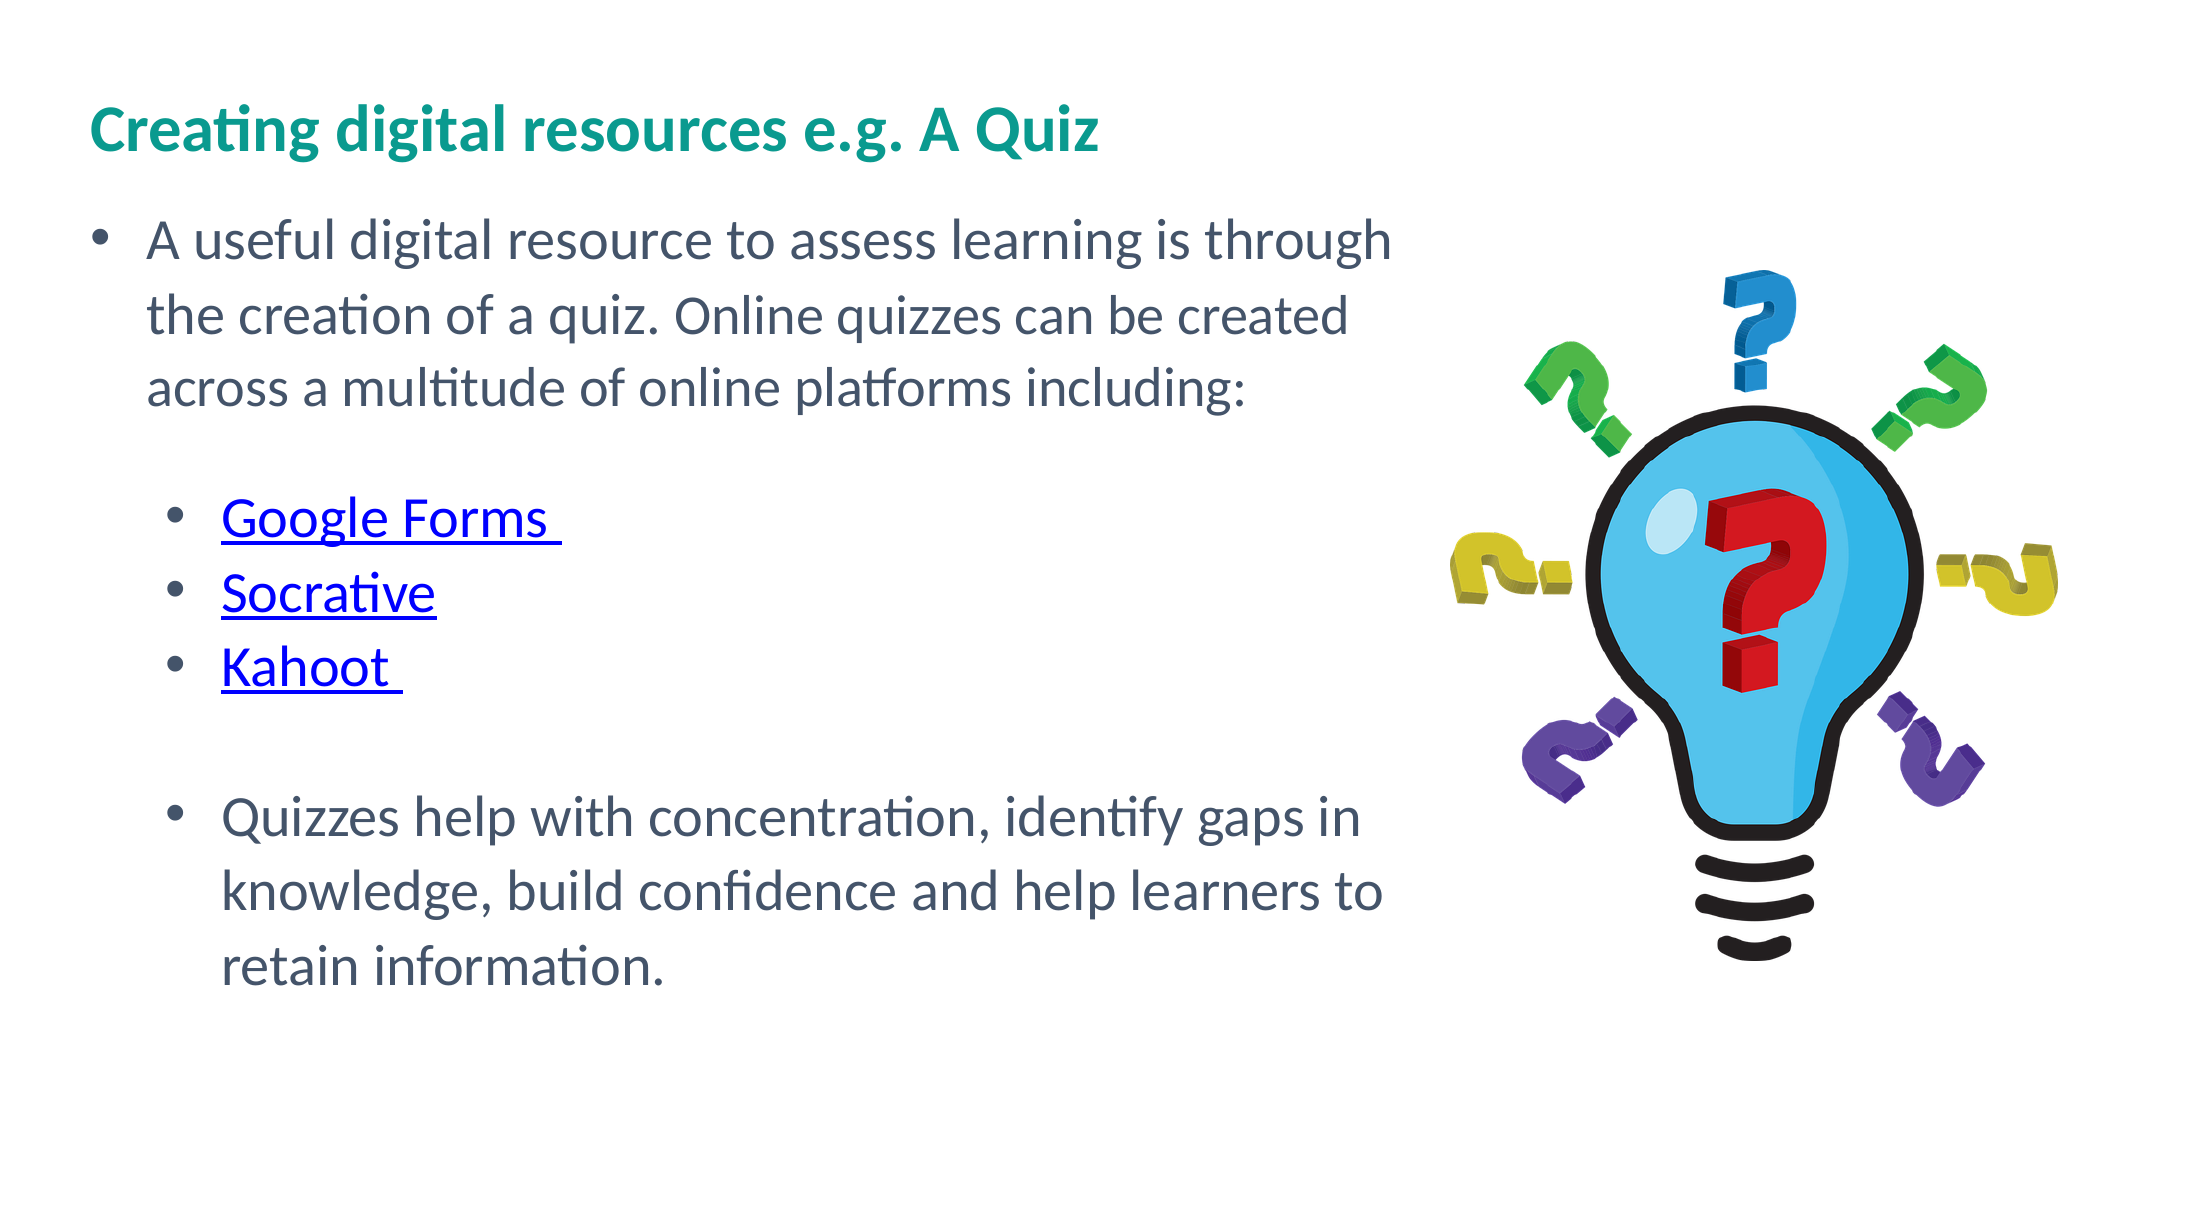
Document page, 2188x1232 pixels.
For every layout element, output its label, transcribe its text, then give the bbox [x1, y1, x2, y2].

list A useful digital resource to assess learning is through the creation of a quiz. Online quizzes can be created across a multitude of online platforms including: Google Forms Socrative Kahoot Quizzes help with concentration, identify gaps in knowledge, build confidence and help learners to retain information. [82, 189, 1429, 1110]
picture [1450, 270, 2059, 962]
title Creating digital resources e.g. A Quiz [82, 70, 2106, 189]
